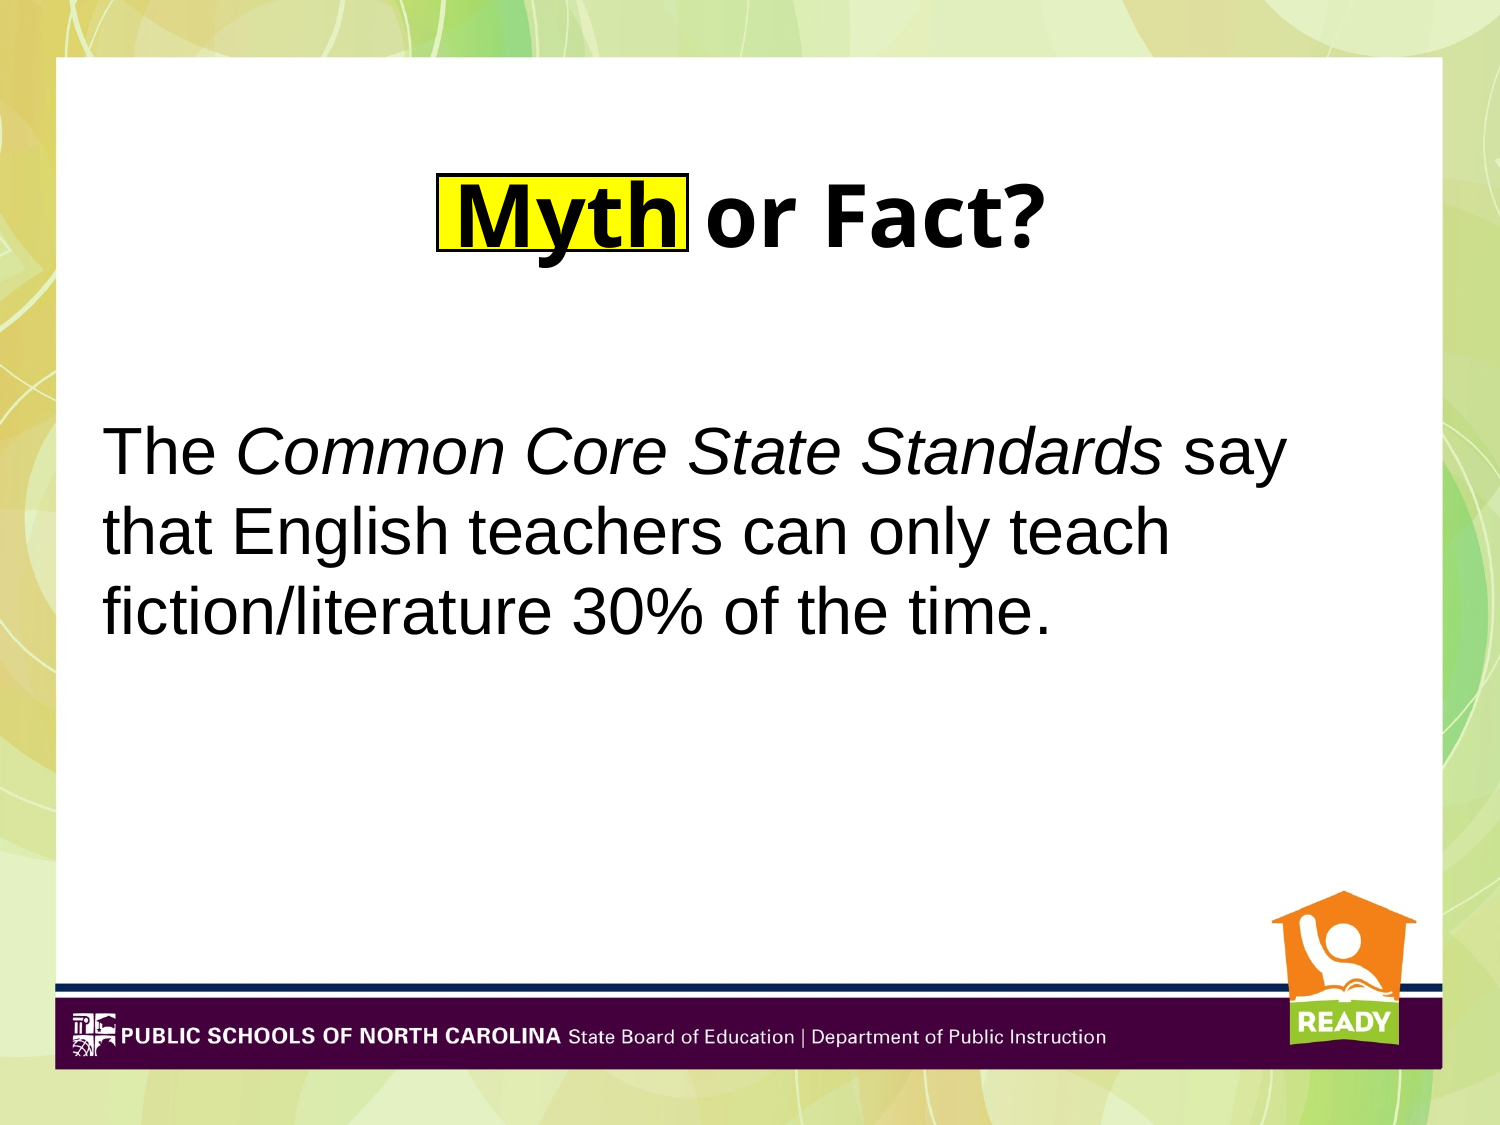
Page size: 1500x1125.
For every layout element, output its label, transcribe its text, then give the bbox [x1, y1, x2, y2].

picture [0, 0, 1500, 1125]
title Myth or Fact? [87, 87, 1413, 338]
list The Common Core State Standards say that English teachers can only teach fiction/literature 30% of the time. [87, 399, 1413, 751]
